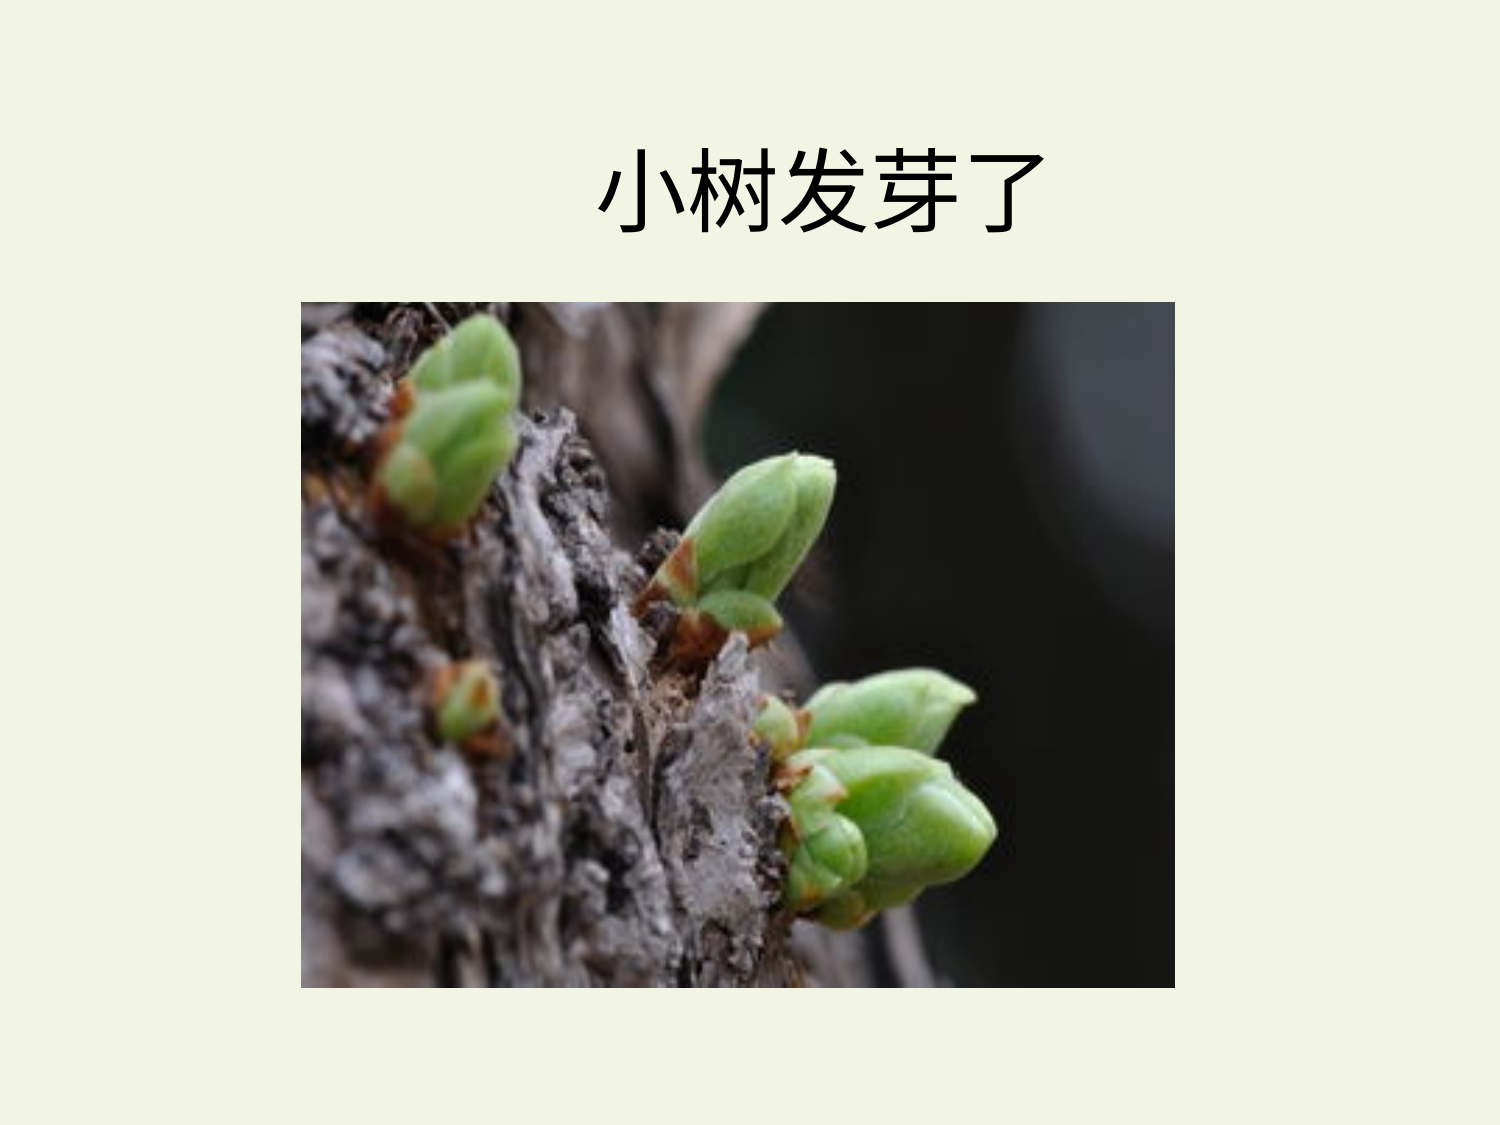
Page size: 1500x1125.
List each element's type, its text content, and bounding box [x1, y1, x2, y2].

picture [0, 0, 1500, 1125]
title 小树发芽了 [150, 101, 1500, 290]
